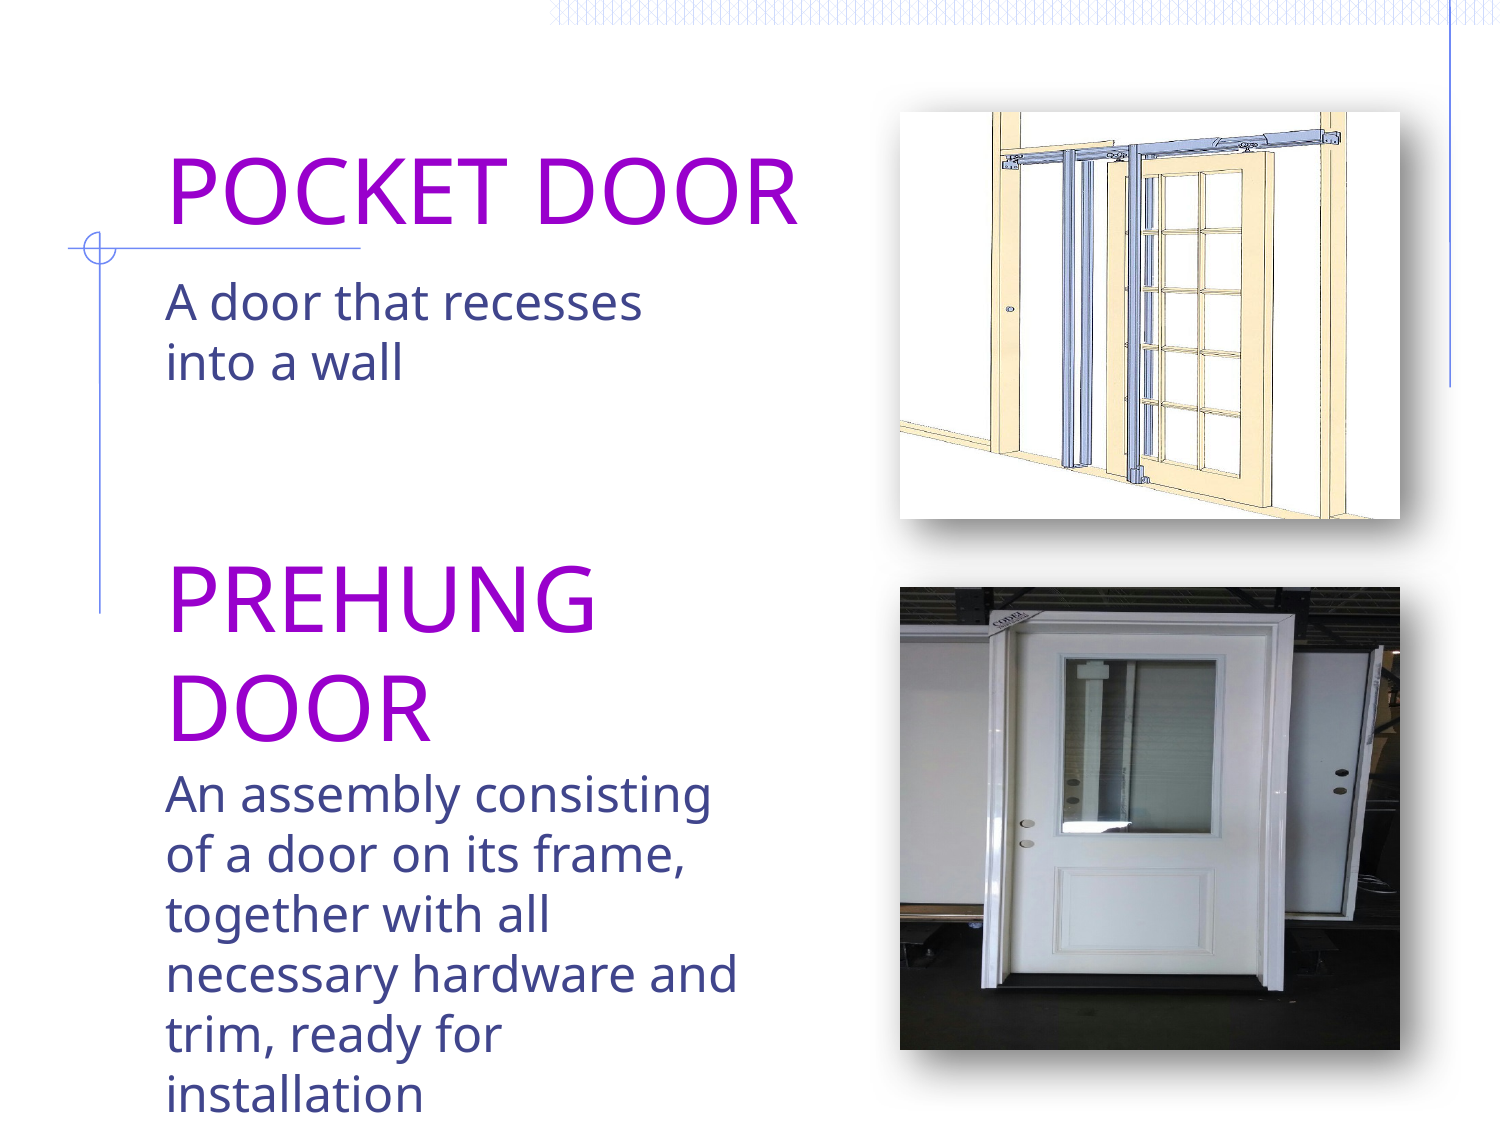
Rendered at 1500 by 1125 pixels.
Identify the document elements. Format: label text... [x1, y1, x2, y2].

list POCKET DOOR [150, 99, 917, 250]
picture [899, 112, 1401, 519]
picture [899, 587, 1401, 1051]
list A door that recesses into a wall [150, 262, 738, 512]
list An assembly consisting of a door on its frame, together with all necessary hardware and trim, ready for installation [150, 754, 775, 1068]
list PREHUNG DOOR [150, 512, 825, 768]
